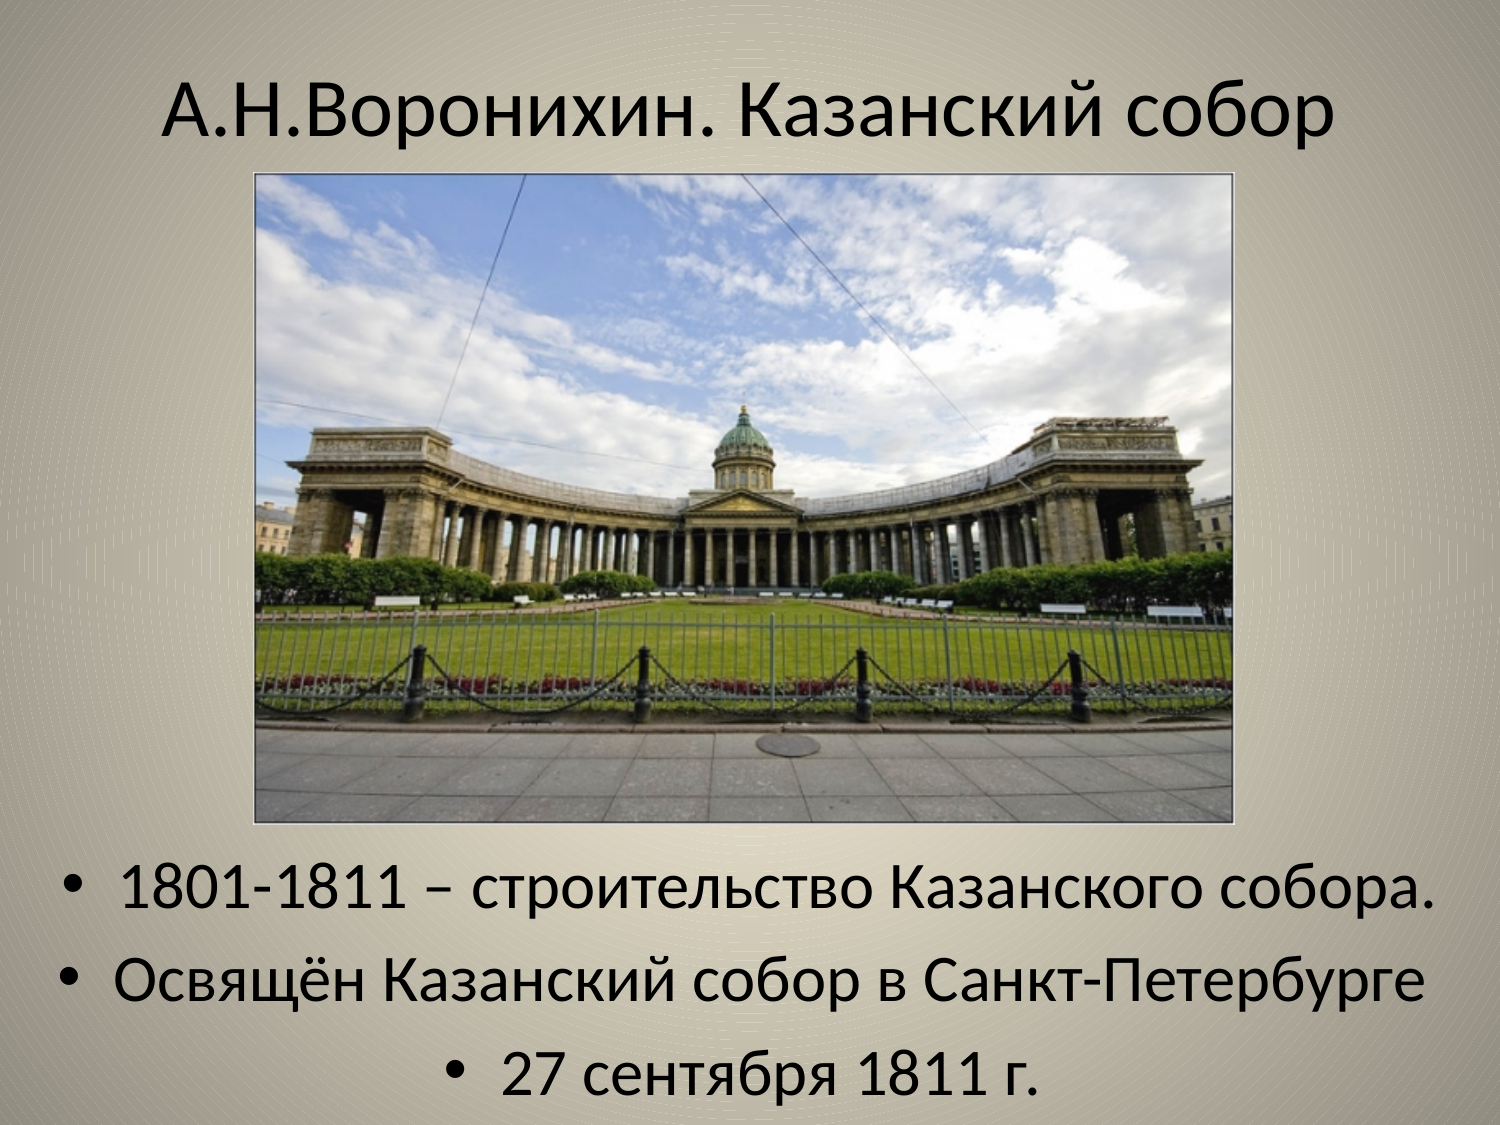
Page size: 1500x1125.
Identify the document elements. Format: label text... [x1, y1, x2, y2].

picture [253, 172, 1235, 825]
title А.Н.Воронихин. Казанский собор [75, 45, 1425, 161]
list 1801-1811 – строительство Казанского собора. Освящён Казанский собор в Санкт-Петербурге 27 сентября 1811 г. [0, 834, 1500, 1055]
